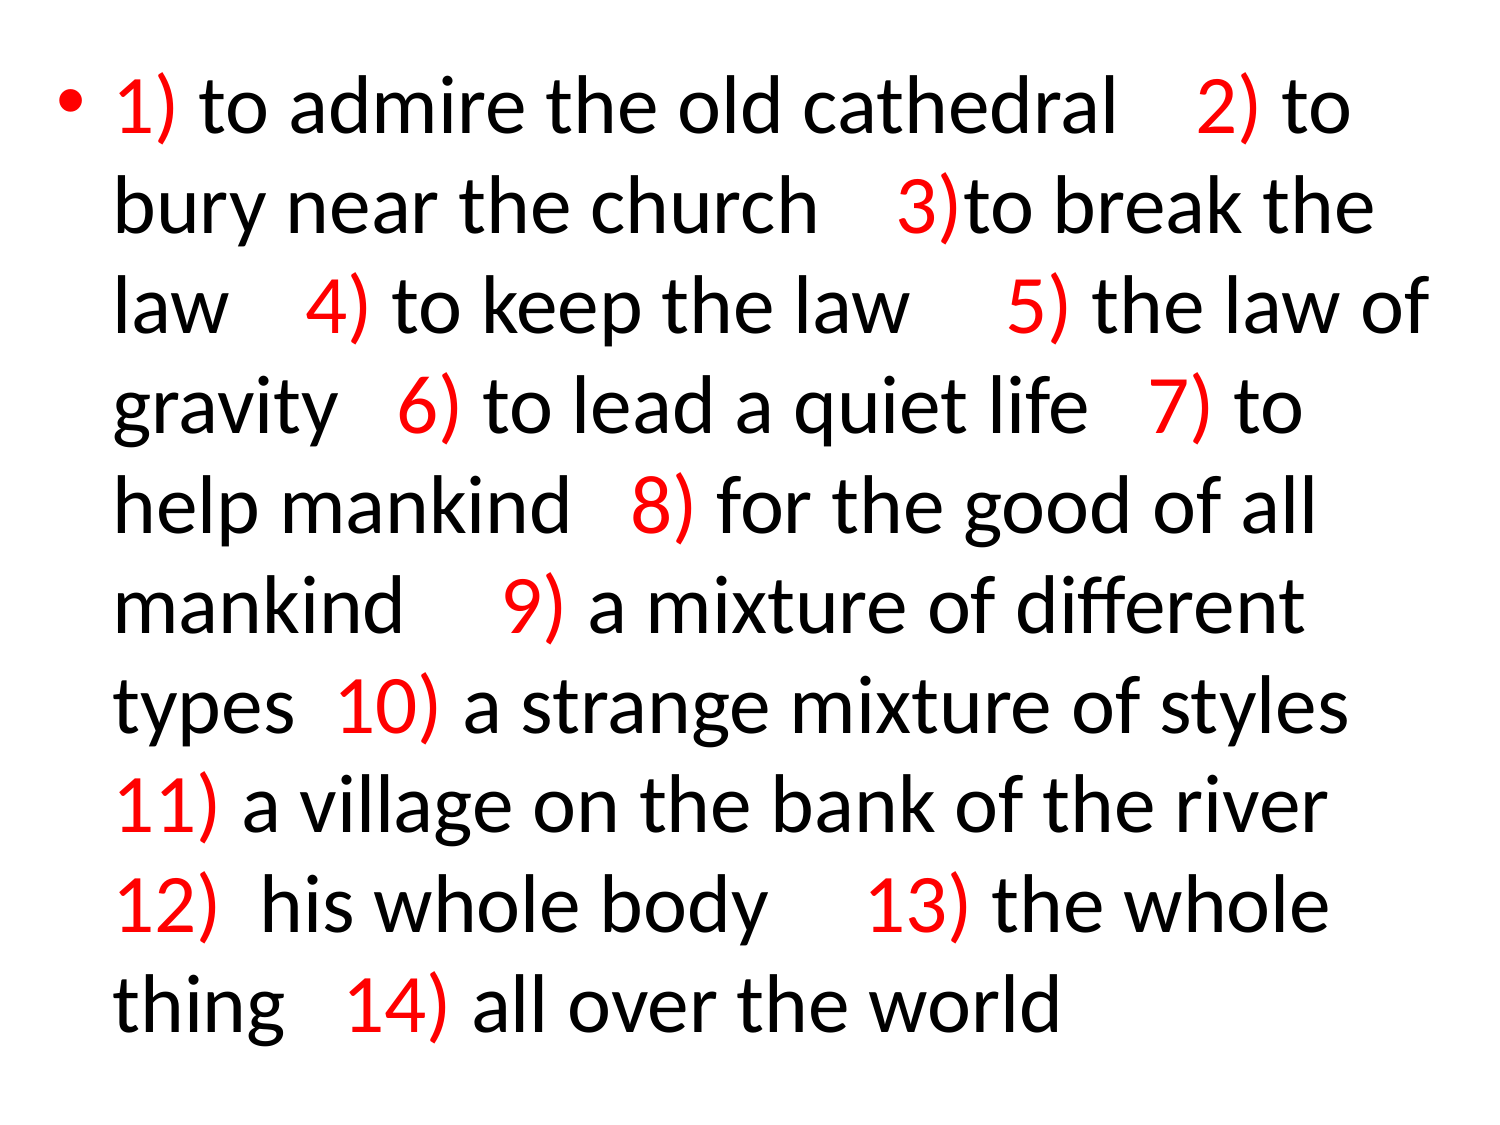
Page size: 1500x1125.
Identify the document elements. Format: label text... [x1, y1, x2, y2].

list 1) to admire the old cathedral 2) to bury near the church 3)to break the law 4) to keep the law 5) the law of gravity 6) to lead a quiet life 7) to help mankind 8) for the good of all mankind 9) a mixture of different types 10) a strange mixture of styles 11) a village on the bank of the river 12) his whole body 13) the whole thing 14) all over the world [41, 42, 1459, 1083]
